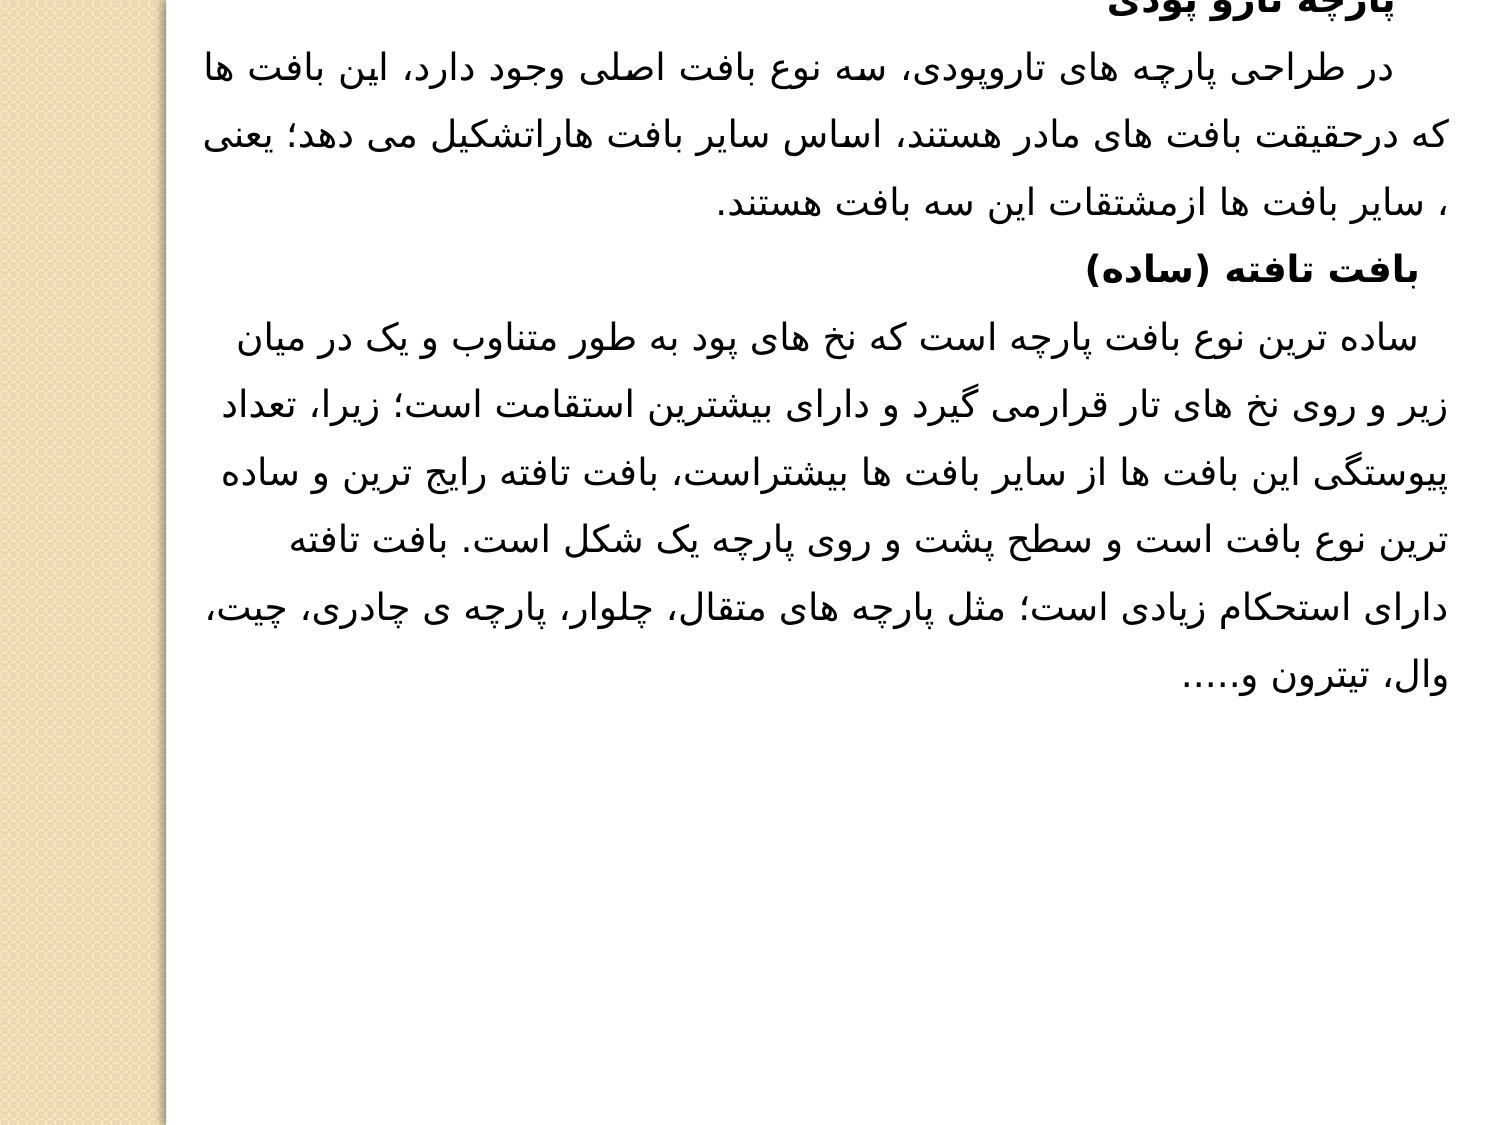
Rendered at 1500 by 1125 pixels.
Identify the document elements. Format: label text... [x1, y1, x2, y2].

text_box پارچه تارو پودی در طراحی پارچه های تاروپودی، سه نوع بافت اصلی وجود دارد، این بافت ها که درحقیقت بافت های مادر هستند، اساس سایر بافت هاراتشکیل می دهد؛ یعنی ، سایر بافت ها ازمشتقات این سه بافت هستند.‌ بافت تافته (ساده) ساده ترین نوع بافت پارچه است که نخ های پود به طور متناوب و یک در میان زیر و روی نخ های تار قرارمی گیرد و دارای بیشترین استقامت است؛ زیرا، تعداد پیوستگی این بافت ها از سایر بافت ها بیشتراست، بافت تافته رایج ترین و ساده ترین نوع بافت است و سطح پشت و روی پارچه یک شکل است. بافت تافته دارای استحکام زیادی است؛ مثل پارچه های متقال، چلوار، پارچه ی چادری، چیت، وال، تیترون و..... [187, 0, 1465, 703]
